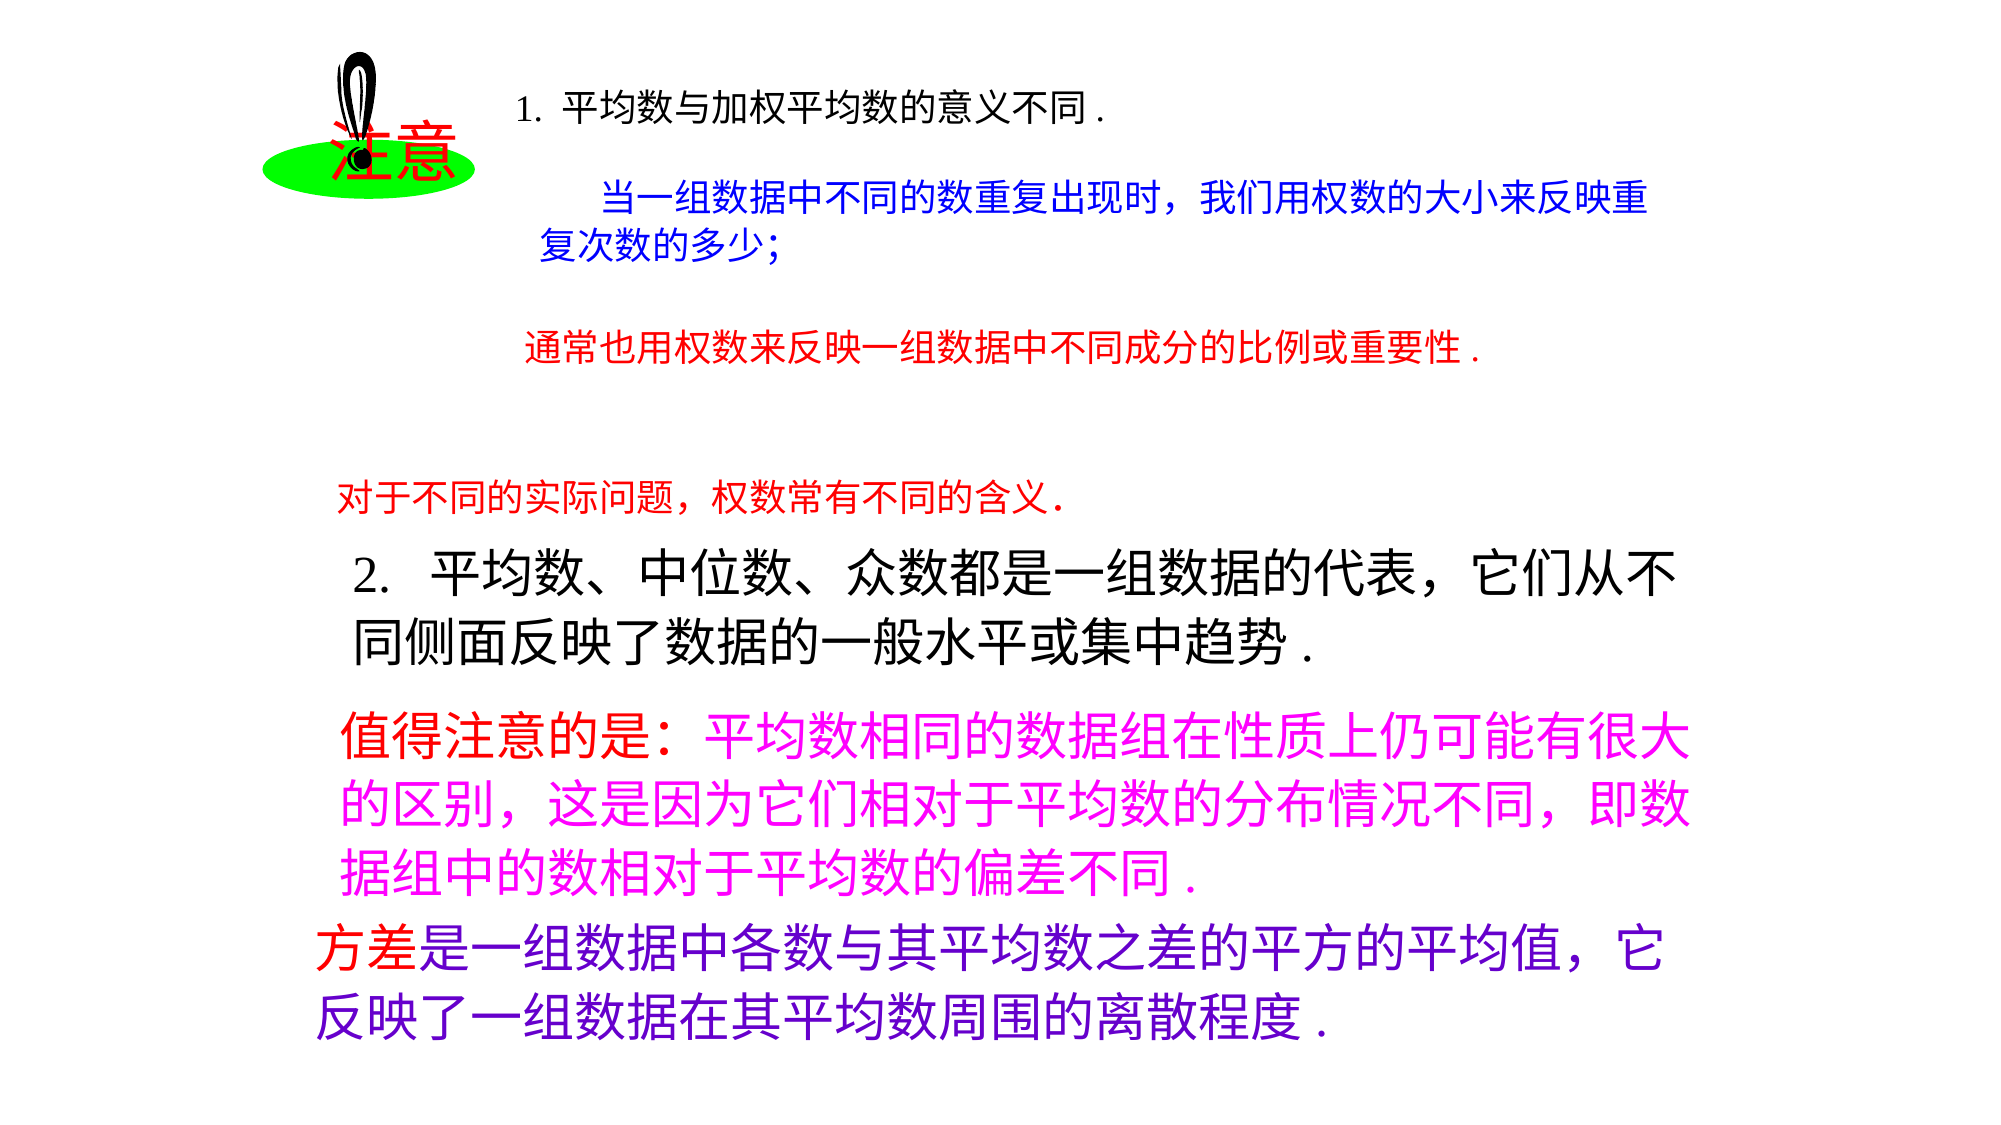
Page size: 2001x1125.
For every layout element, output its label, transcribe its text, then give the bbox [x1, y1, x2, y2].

text_box 当一组数据中不同的数重复出现时，我们用权数的大小来反映重复次数的多少； [525, 152, 1675, 275]
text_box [262, 51, 488, 199]
text_box 对于不同的实际问题，权数常有不同的含义． [262, 452, 1588, 530]
text_box 方差是一组数据中各数与其平均数之差的平方的平均值，它反映了一组数据在其平均数周围的离散程度. [299, 902, 1713, 1055]
text_box 通常也用权数来反映一组数据中不同成分的比例或重要性. [450, 302, 1613, 380]
text_box 值得注意的是：平均数相同的数据组在性质上仍可能有很大的区别，这是因为它们相对于平均数的分布情况不同，即数据组中的数相对于平均数的偏差不同. [324, 689, 1713, 902]
text_box 2. 平均数、中位数、众数都是一组数据的代表，它们从不同侧面反映了数据的一般水平或集中趋势. [337, 527, 1725, 680]
text_box 1. 平均数与加权平均数的意义不同. [499, 77, 1563, 137]
